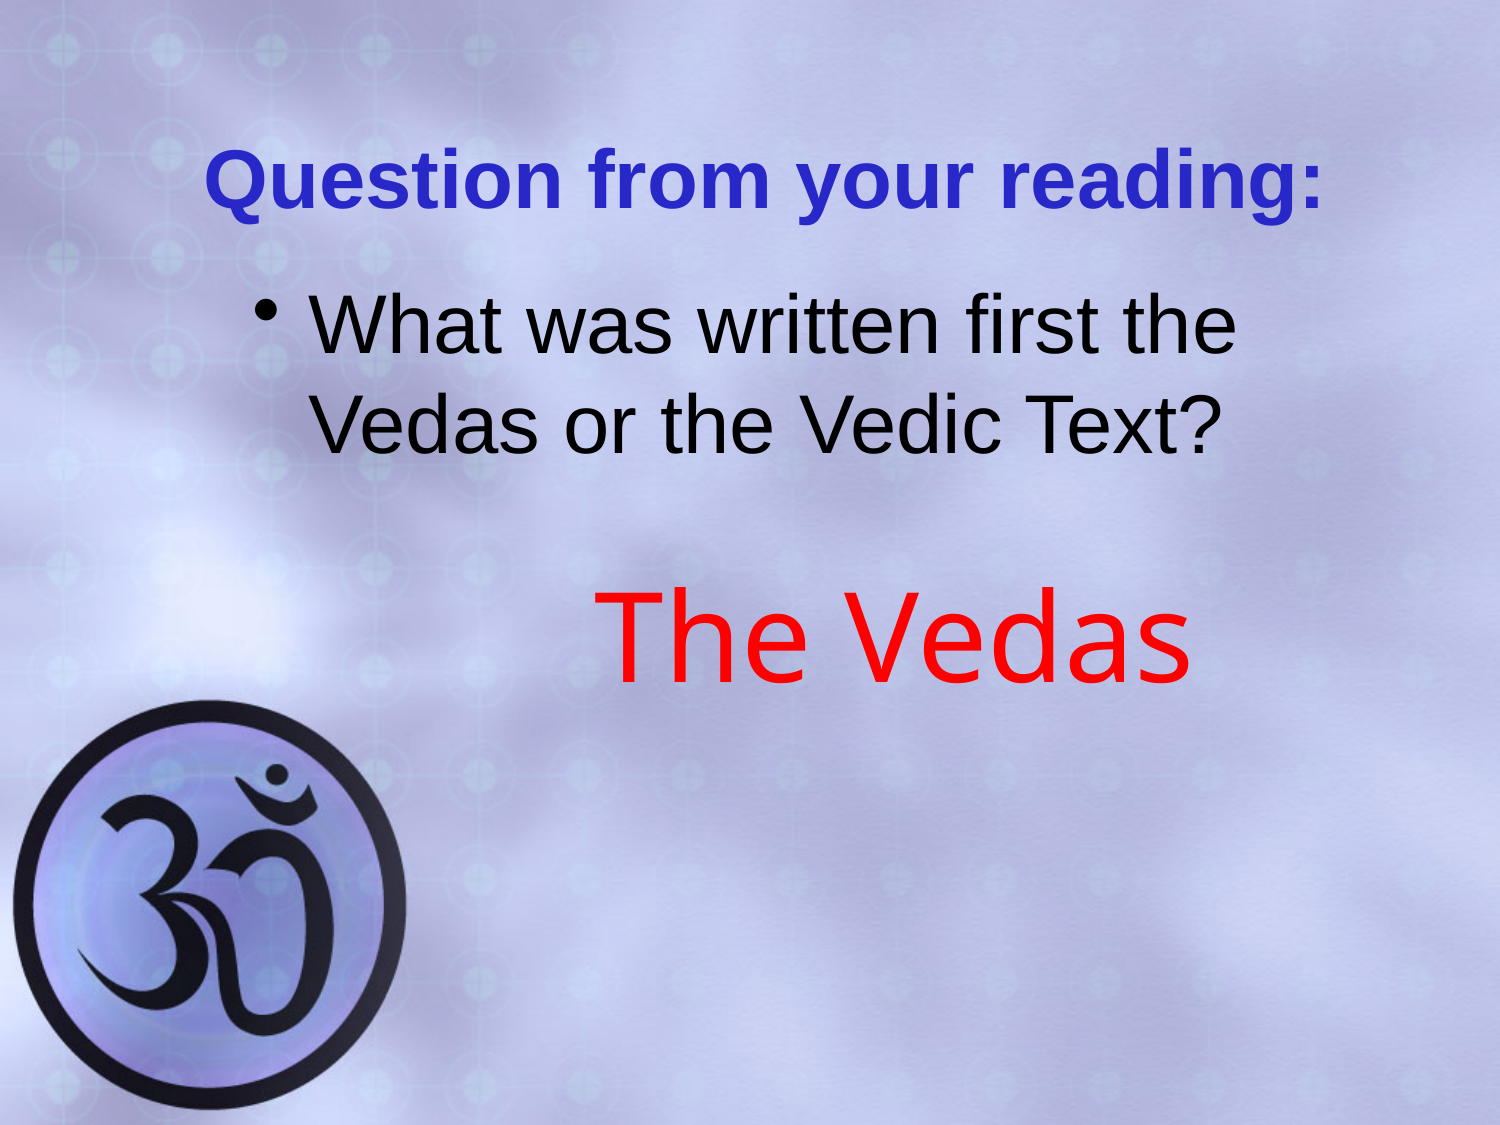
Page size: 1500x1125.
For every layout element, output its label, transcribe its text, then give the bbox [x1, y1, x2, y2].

title Question from your reading: [74, 44, 1480, 233]
text_box The Vedas [257, 549, 1500, 838]
picture [0, 0, 1500, 1125]
list What was written first the Vedas or the Vedic Text? [237, 262, 1480, 551]
